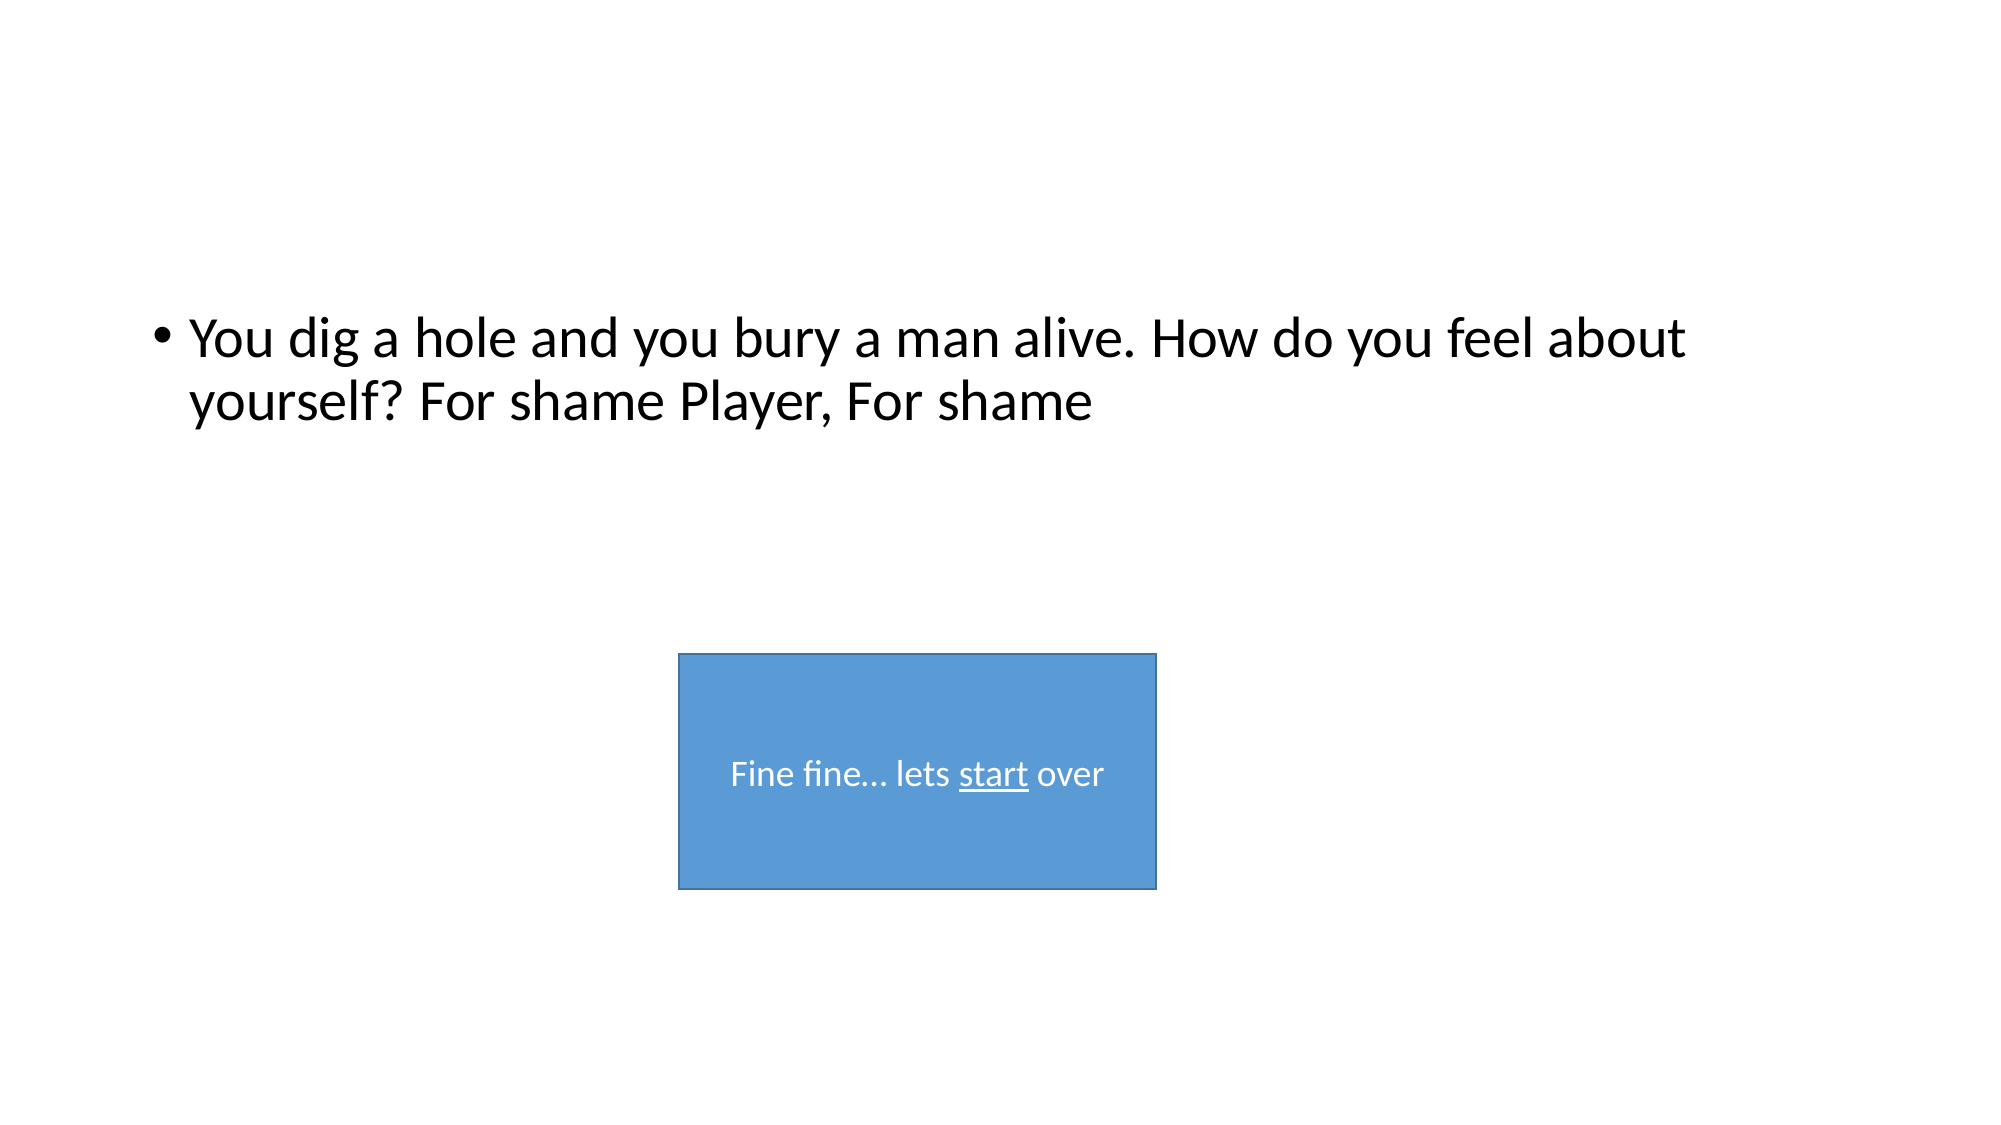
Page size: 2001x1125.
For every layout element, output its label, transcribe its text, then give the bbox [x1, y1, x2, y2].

list You dig a hole and you bury a man alive. How do you feel about yourself? For shame Player, For shame [137, 299, 1863, 1014]
text_box Fine fine… lets start over [678, 653, 1157, 890]
